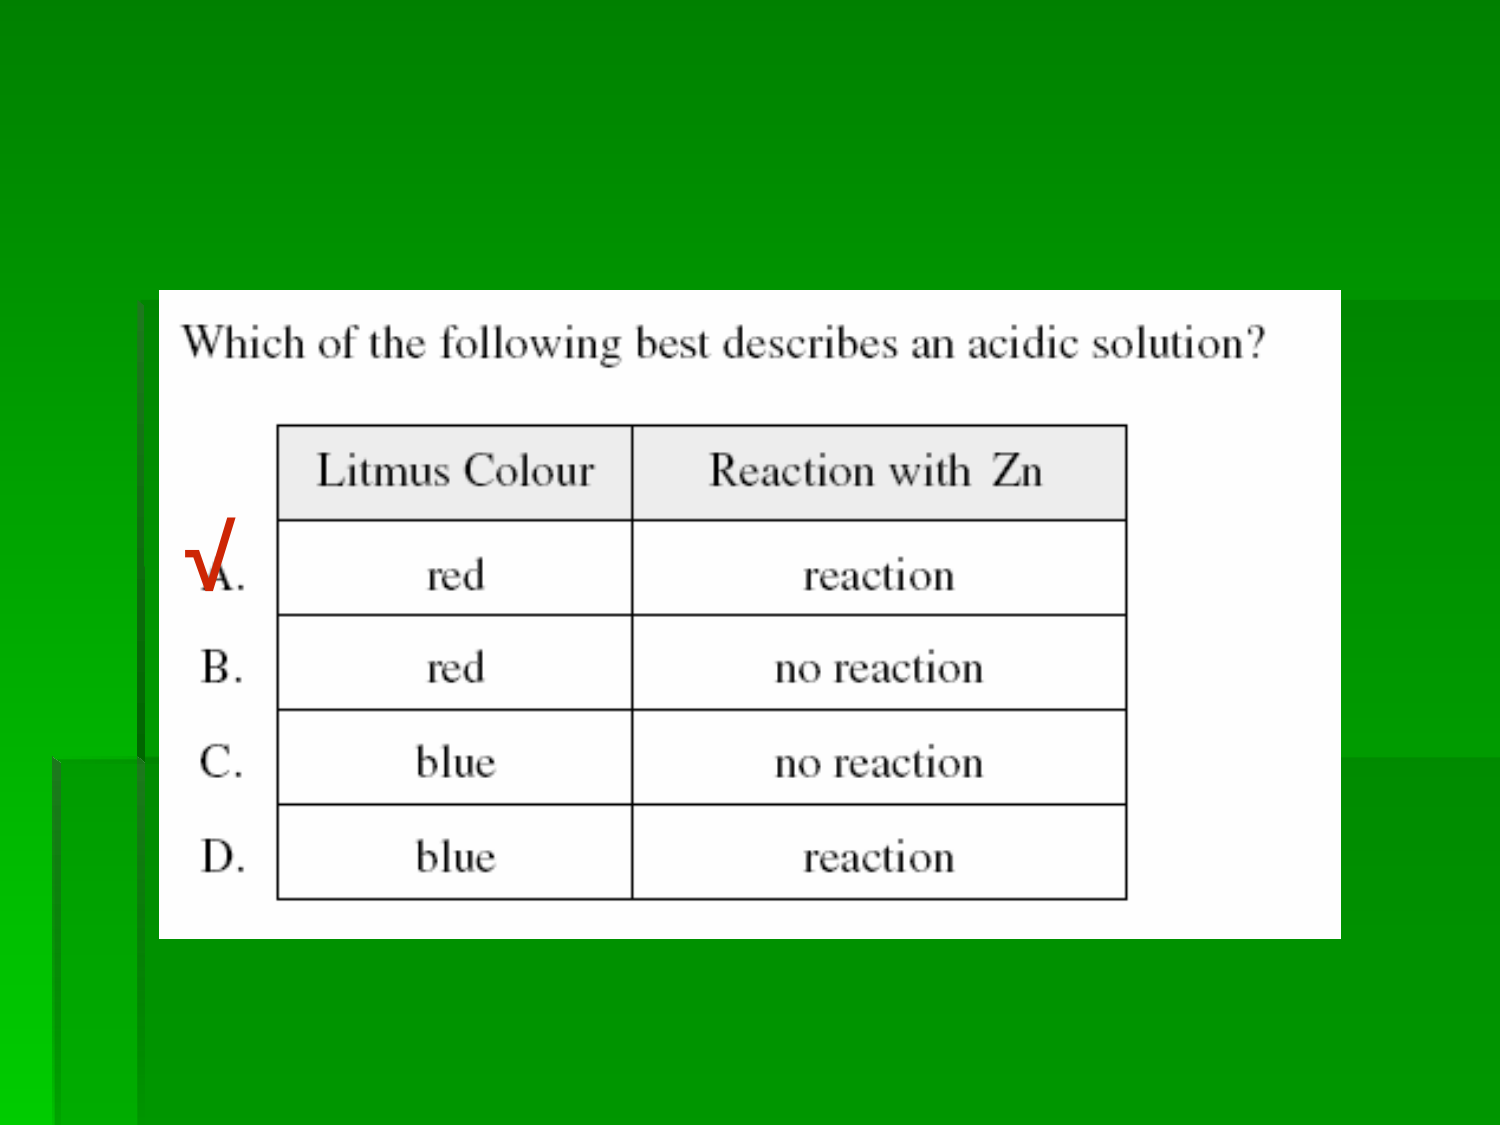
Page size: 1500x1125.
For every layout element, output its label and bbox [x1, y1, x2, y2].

picture [159, 290, 1341, 939]
